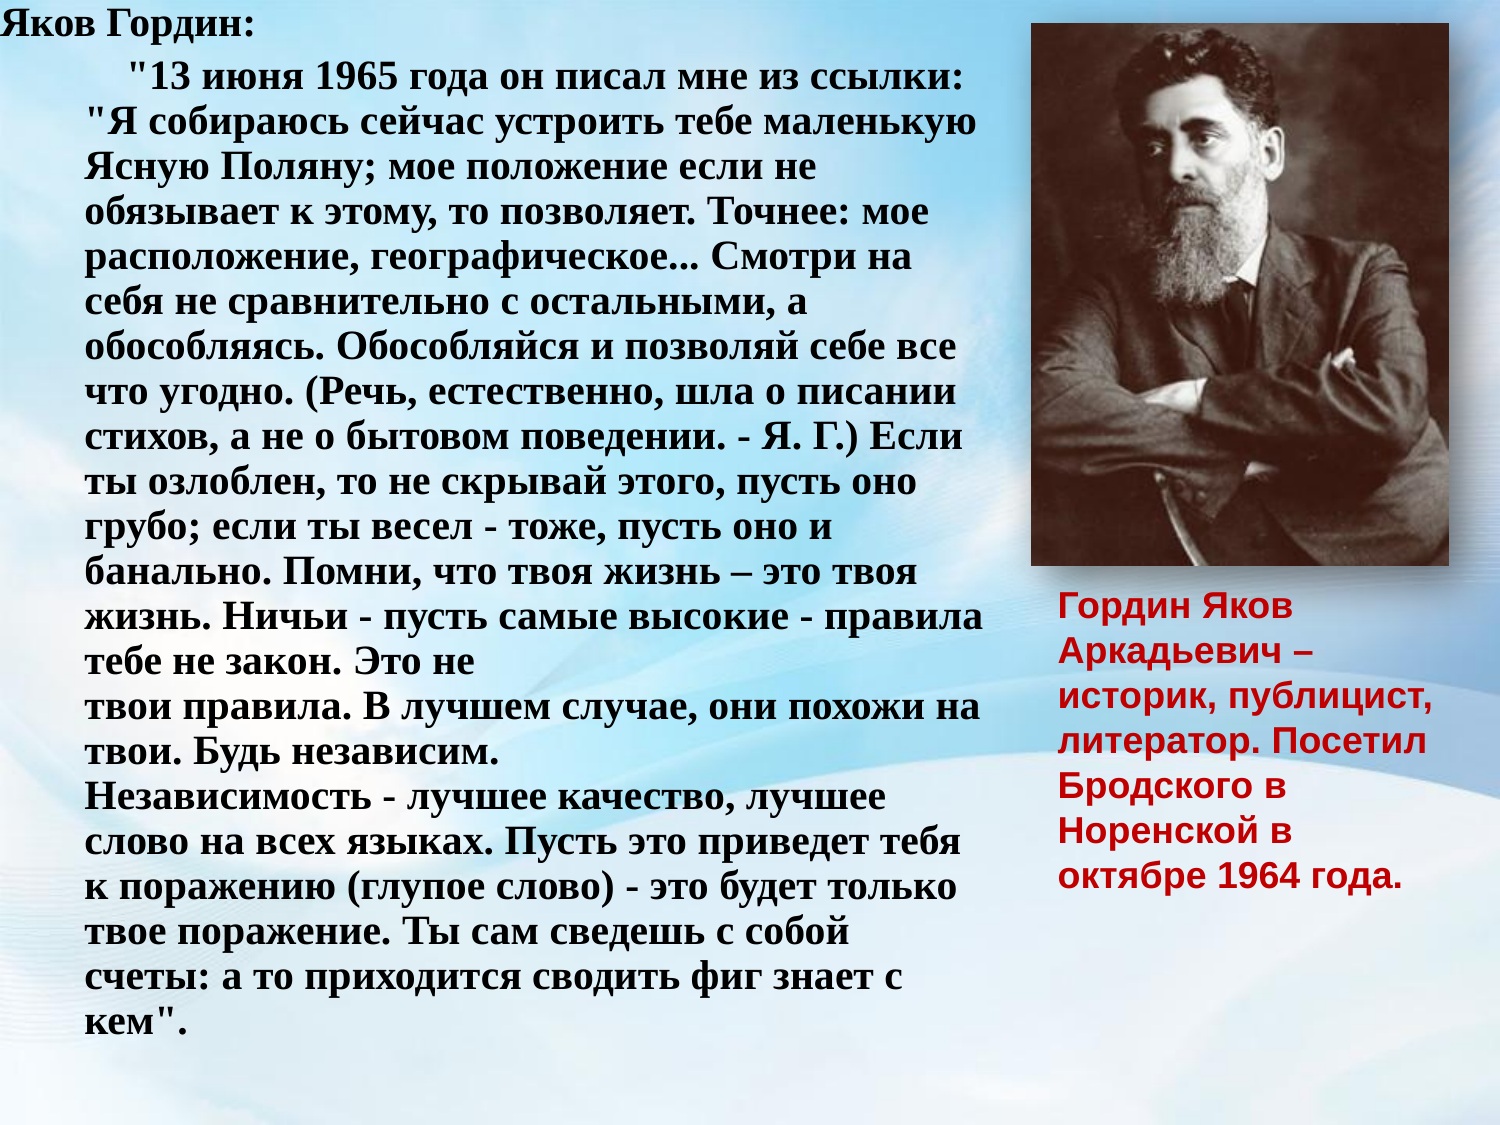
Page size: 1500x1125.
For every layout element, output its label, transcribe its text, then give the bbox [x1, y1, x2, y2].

list Яков Гордин: "13 июня 1965 года он писал мне из ссылки: "Я собираюсь сейчас устроить тебе маленькую Ясную Поляну; мое положение если не обязывает к этому, то позволяет. Точнее: мое расположение, географическое... Смотри на себя не сравнительно с остальными, а обособляясь. Обособляйся и позволяй себе все что угодно. (Речь, естественно, шла о писании стихов, а не о бытовом поведении. - Я. Г.) Если ты озлоблен, то не скрывай этого, пусть оно грубо; если ты весел - тоже, пусть оно и банально. Помни, что твоя жизнь – это твоя жизнь. Ничьи - пусть самые высокие - правила тебе не закон. Это не твои правила. В лучшем случае, они похожи на твои. Будь независим. Независимость - лучшее качество, лучшее слово на всех языках. Пусть это приведет тебя к поражению (глупое слово) - это будет только твое поражение. Ты сам сведешь с собой счеты: а то приходится сводить фиг знает с кем". [0, 0, 985, 1125]
text_box Гордин Яков Аркадьевич – историк, публицист, литератор. Посетил Бродского в Норенской в октябре 1964 года. [1042, 574, 1454, 904]
picture [985, 0, 1500, 1125]
